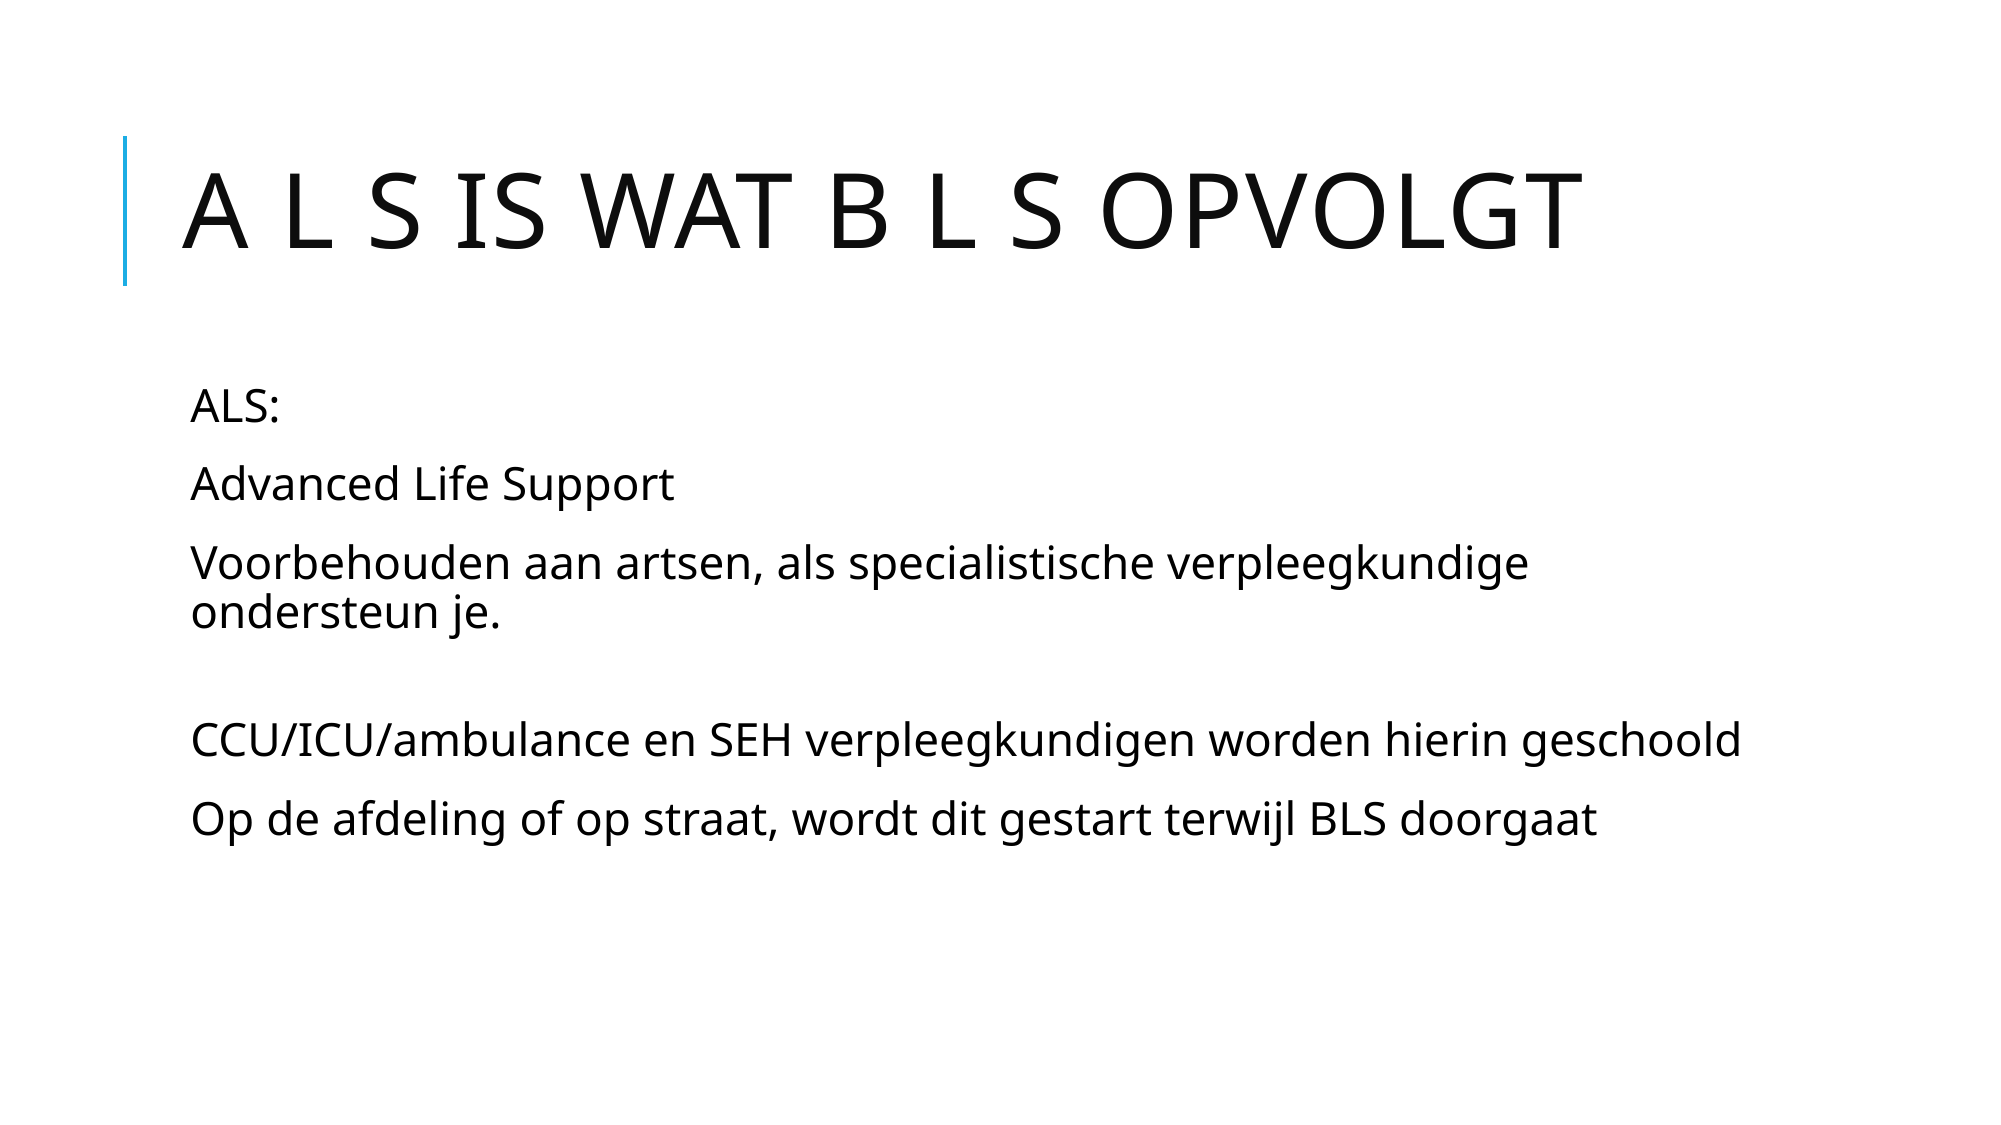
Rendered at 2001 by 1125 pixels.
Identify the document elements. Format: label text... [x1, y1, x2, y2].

list ALS: Advanced Life Support Voorbehouden aan artsen, als specialistische verpleegkundige ondersteun je. CCU/ICU/ambulance en SEH verpleegkundigen worden hierin geschoold Op de afdeling of op straat, wordt dit gestart terwijl BLS doorgaat [168, 375, 1763, 1035]
title A L S is wat B L S opvolgt [168, 96, 1763, 342]
